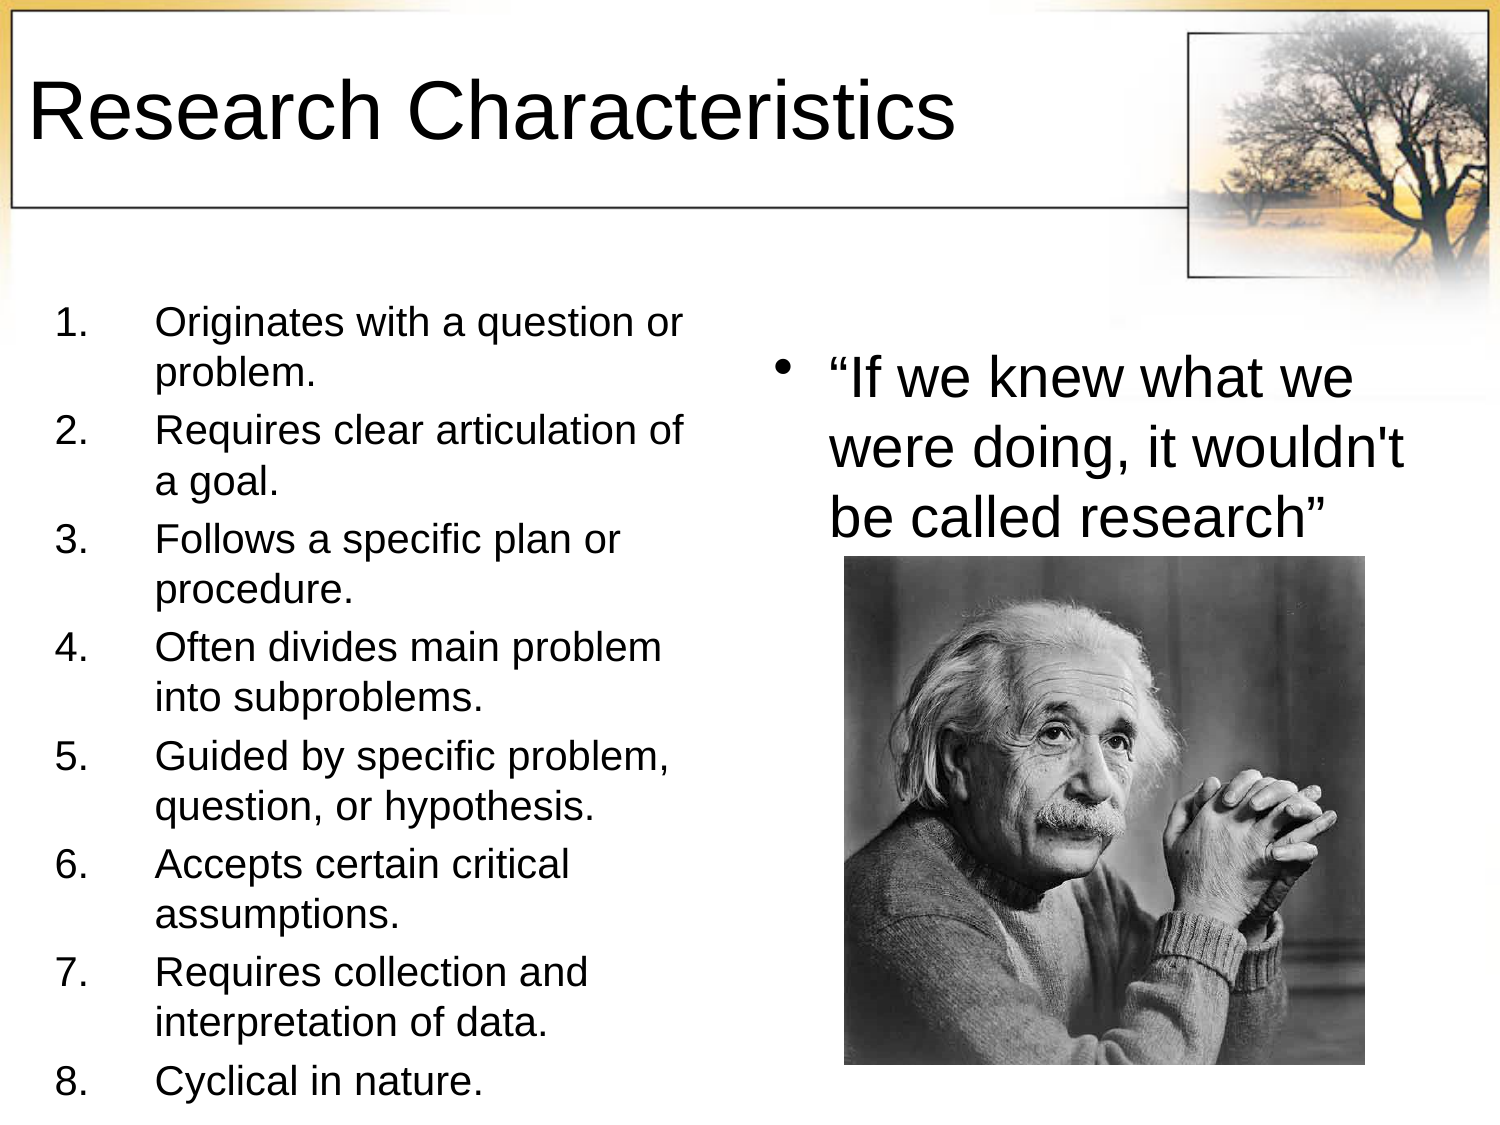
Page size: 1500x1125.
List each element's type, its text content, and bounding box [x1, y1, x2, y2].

list “If we knew what we were doing, it wouldn't be called research” [758, 330, 1453, 1044]
list Originates with a question or problem. Requires clear articulation of a goal. Follows a specific plan or procedure. Often divides main problem into subproblems. Guided by specific problem, question, or hypothesis. Accepts certain critical assumptions. Requires collection and interpretation of data. Cyclical in nature. [39, 287, 734, 1001]
picture [0, 0, 1500, 1125]
title Research Characteristics [12, 12, 1188, 201]
